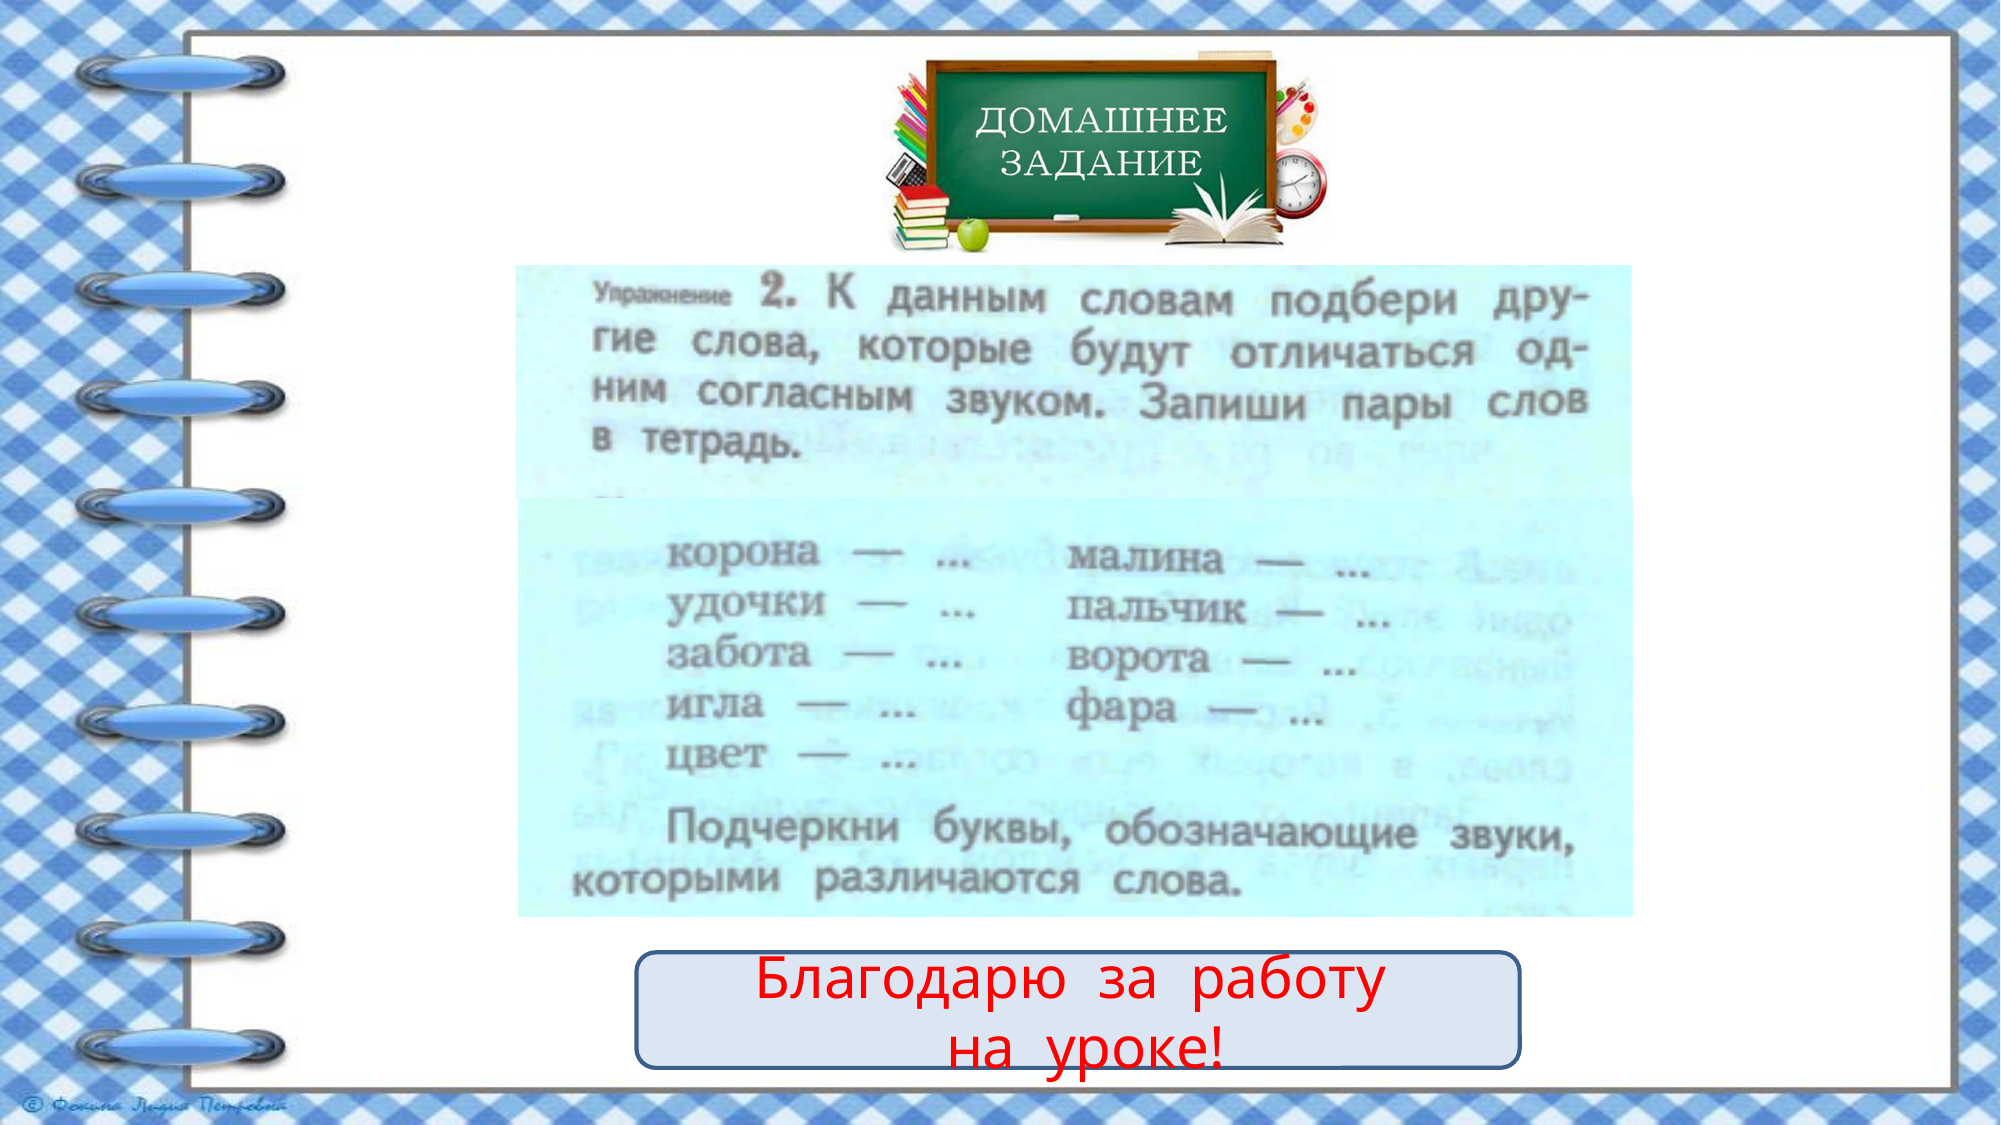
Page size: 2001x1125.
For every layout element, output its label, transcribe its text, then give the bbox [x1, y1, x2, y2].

text_box Благодарю за работу на уроке! [634, 950, 1522, 1070]
picture [0, 0, 2001, 1125]
